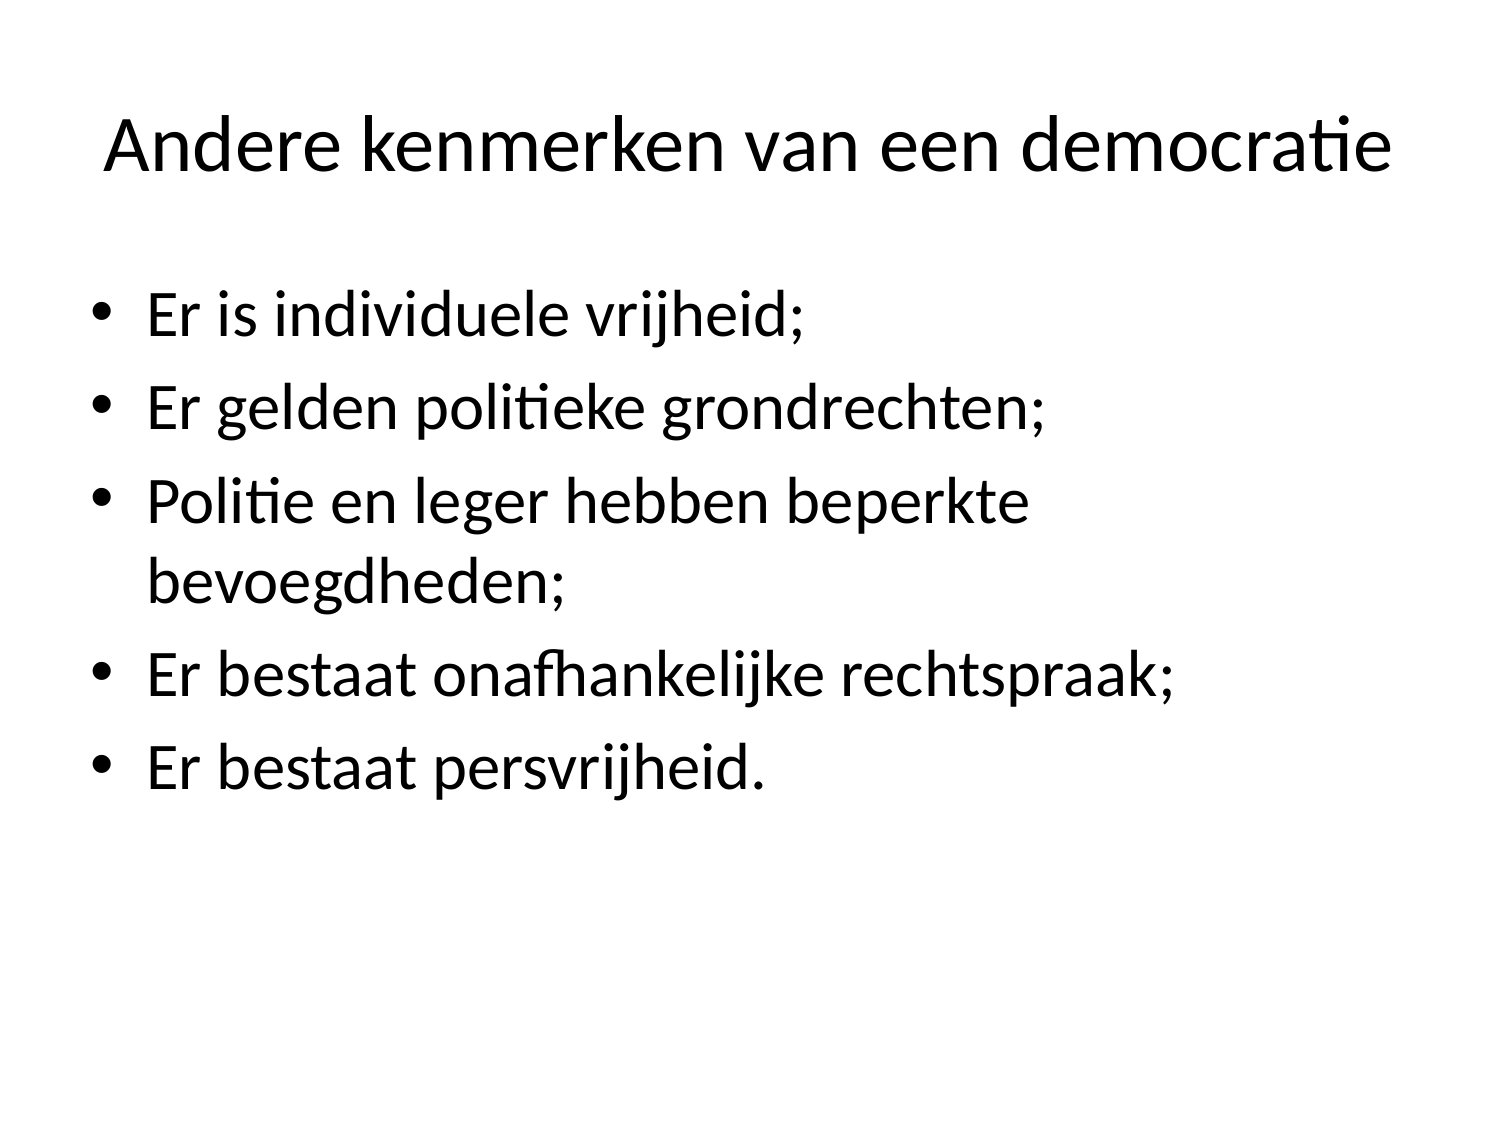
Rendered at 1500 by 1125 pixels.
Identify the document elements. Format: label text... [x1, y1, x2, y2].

title Andere kenmerken van een democratie [75, 45, 1425, 233]
list Er is individuele vrijheid; Er gelden politieke grondrechten; Politie en leger hebben beperkte bevoegdheden; Er bestaat onafhankelijke rechtspraak; Er bestaat persvrijheid. [75, 262, 1425, 1005]
